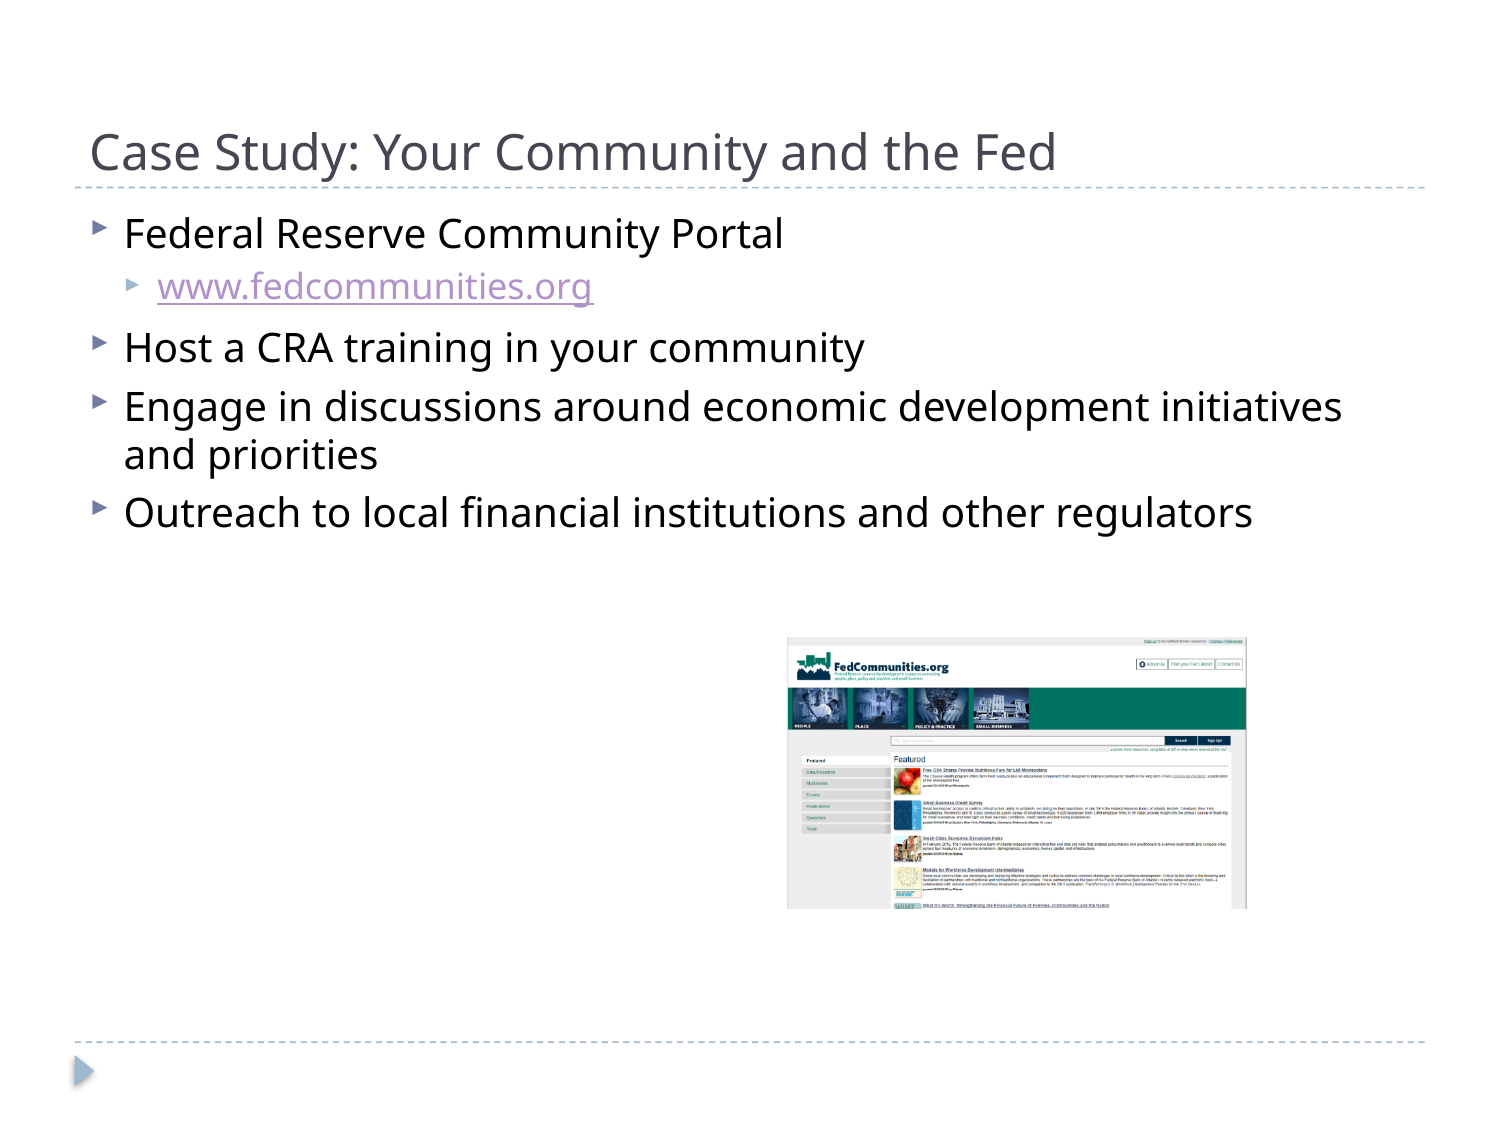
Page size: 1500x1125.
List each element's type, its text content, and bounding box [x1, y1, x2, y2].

list Federal Reserve Community Portal www.fedcommunities.org Host a CRA training in your community Engage in discussions around economic development initiatives and priorities Outreach to local financial institutions and other regulators [75, 200, 1425, 1010]
title Case Study: Your Community and the Fed [75, 24, 1425, 188]
picture [787, 637, 1247, 909]
